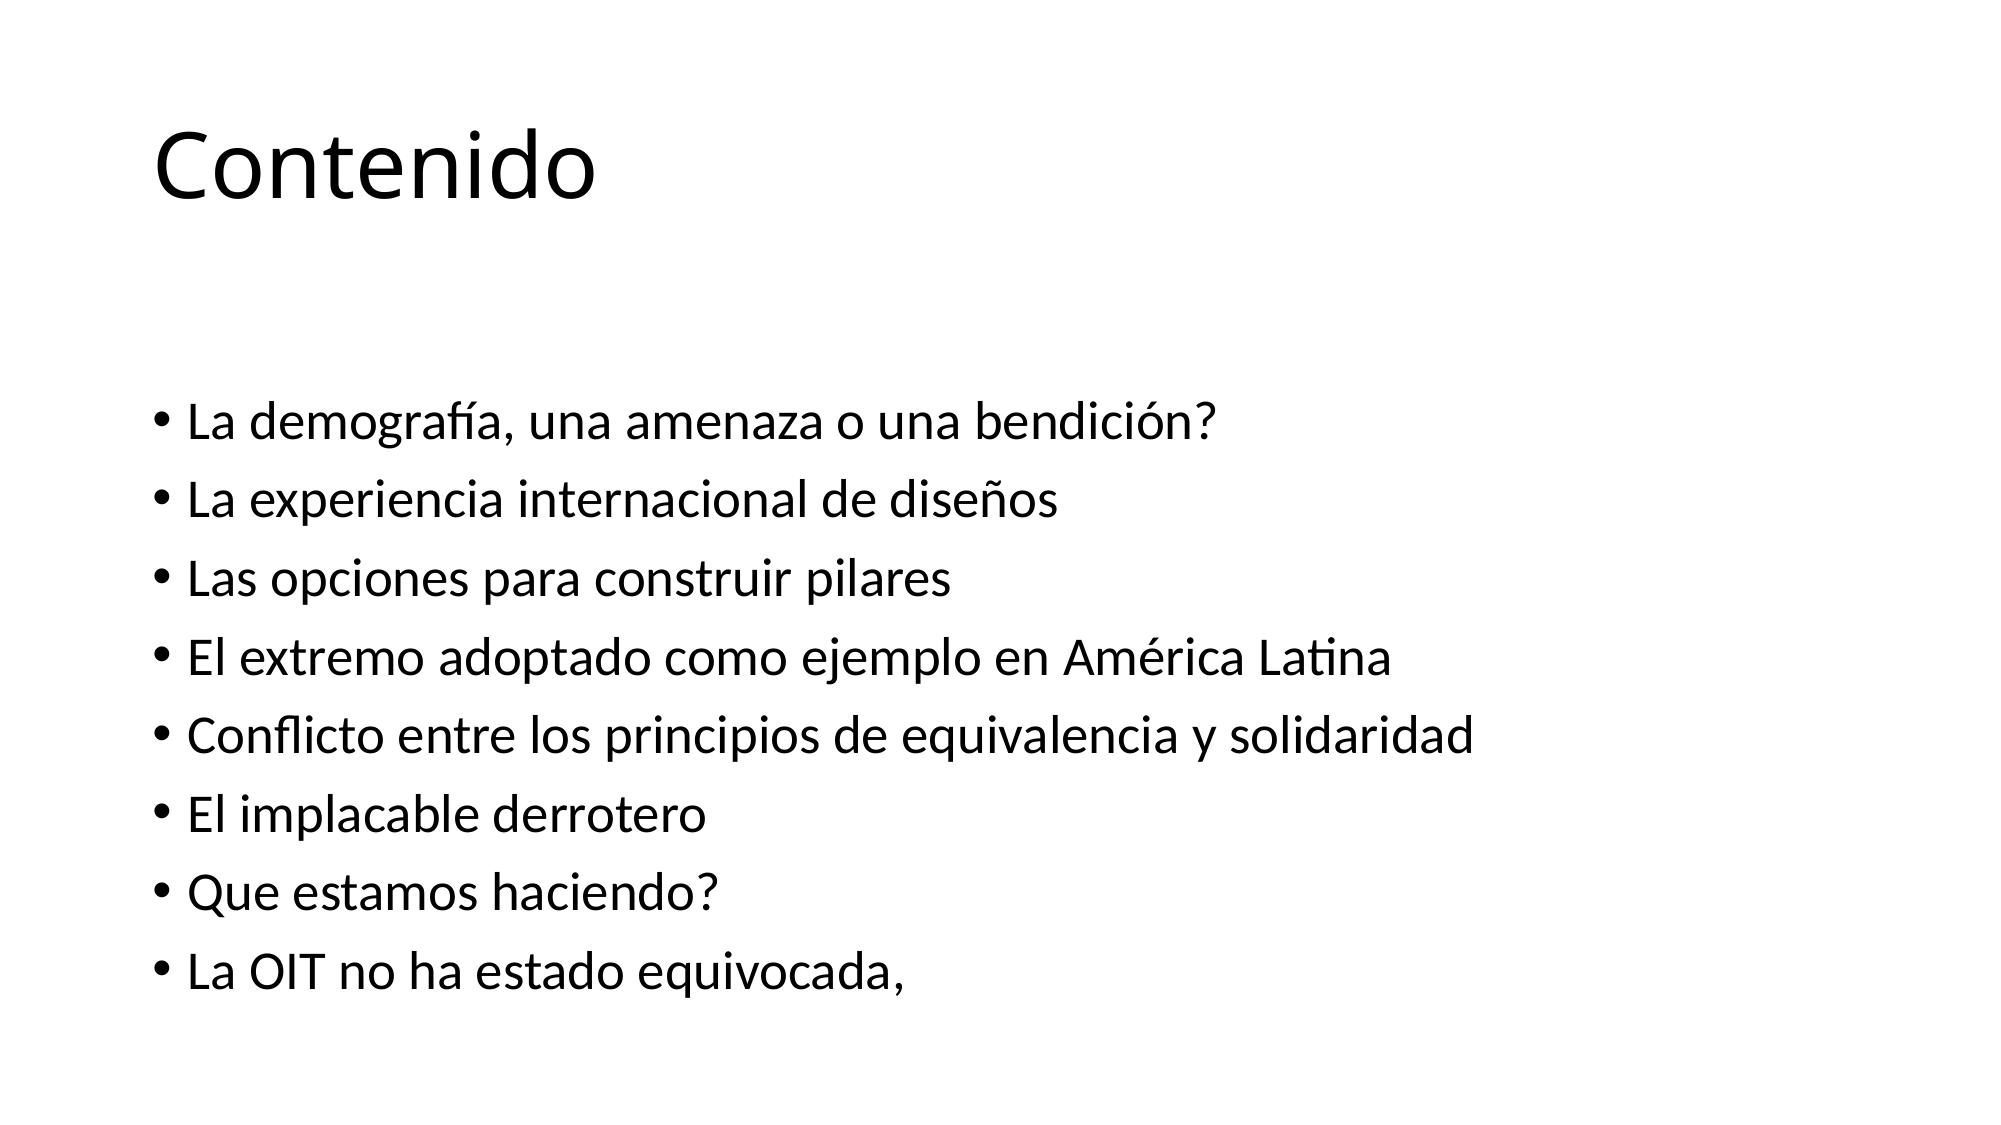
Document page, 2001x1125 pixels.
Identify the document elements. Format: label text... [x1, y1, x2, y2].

title Contenido [137, 59, 1863, 278]
list La demografía, una amenaza o una bendición? La experiencia internacional de diseños Las opciones para construir pilares El extremo adoptado como ejemplo en América Latina Conflicto entre los principios de equivalencia y solidaridad El implacable derrotero Que estamos haciendo? La OIT no ha estado equivocada, [137, 299, 1863, 1014]
